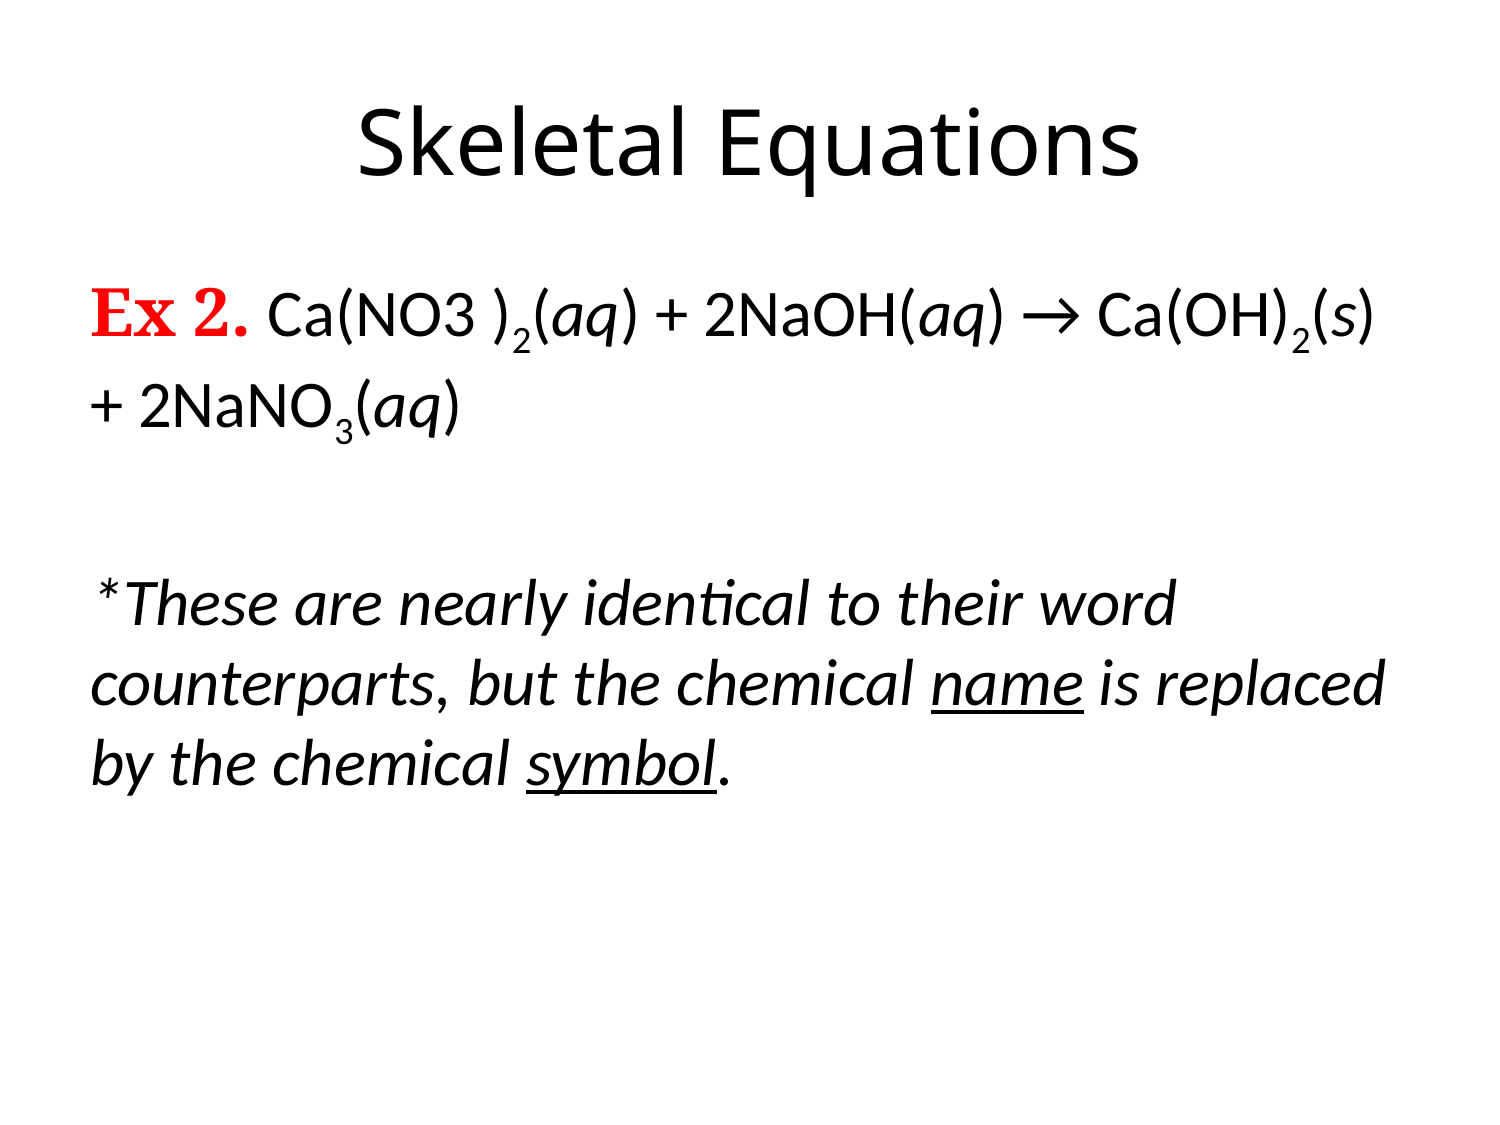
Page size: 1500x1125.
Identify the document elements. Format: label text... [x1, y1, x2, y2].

list Ex 2. Ca(NO3 )2(aq) + 2NaOH(aq) → Ca(OH)2(s) + 2NaNO3(aq) *These are nearly identical to their word counterparts, but the chemical name is replaced by the chemical symbol. [75, 262, 1425, 1005]
title Skeletal Equations [75, 45, 1425, 233]
